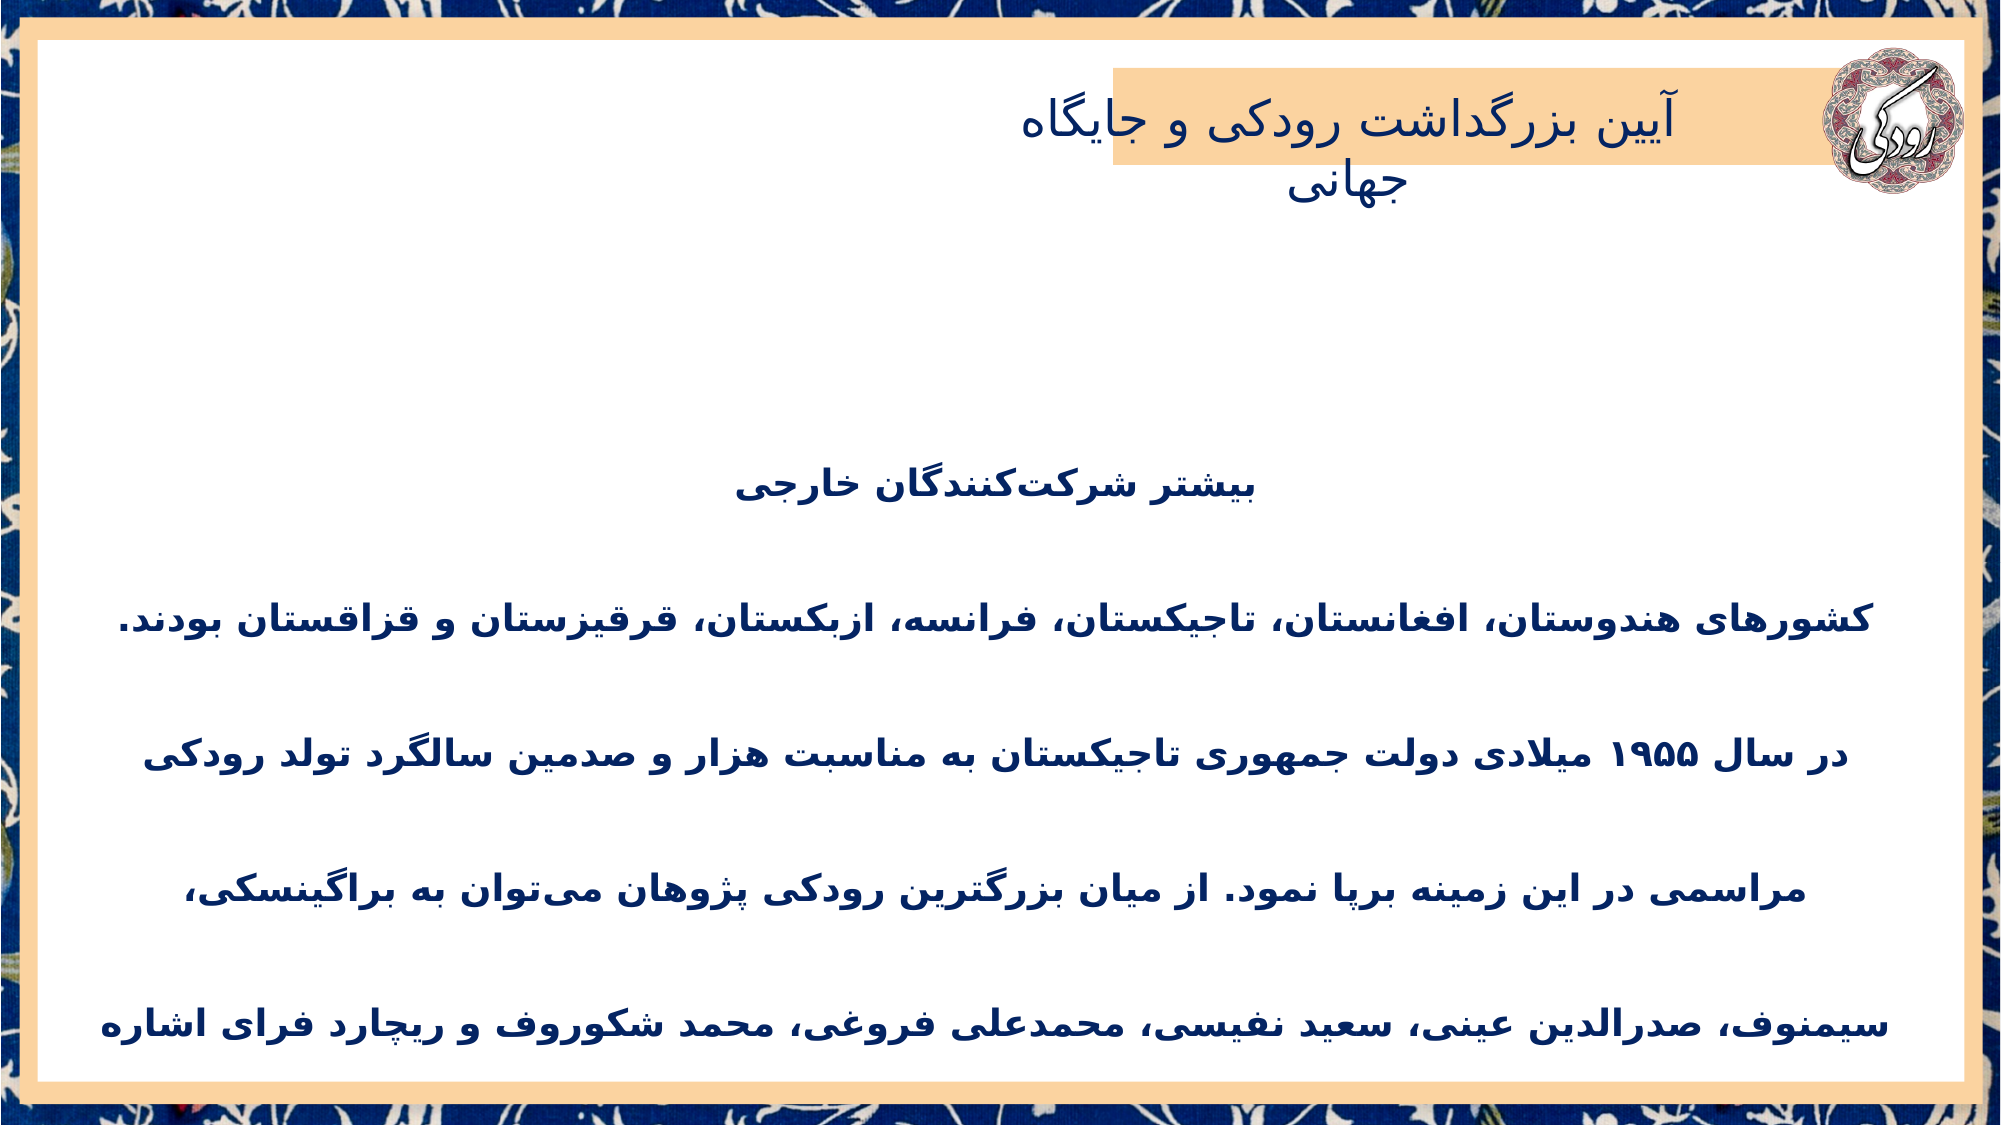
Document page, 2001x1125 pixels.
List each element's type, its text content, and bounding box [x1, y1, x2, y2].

picture [2, 1, 1999, 1125]
text_box آیین بزرگداشت رودکی و جایگاه جهانی [979, 78, 1717, 214]
text_box بیشتر شرکت‌کنندگان خارجی کشورهای هندوستان، افغانستان، تاجیکستان، فرانسه، ازبکستان، قرقیزستان و قزاقستان بودند. در سال ۱۹۵۵ میلادی دولت جمهوری تاجیکستان به مناسبت هزار و صدمین سالگرد تولد رودکی مراسمی در این زمینه برپا نمود. از میان بزرگترین رودکی پژوهان می‌توان به براگینسکی، سیمنوف، صدرالدین عینی، سعید نفیسی، محمدعلی فروغی، محمد شکوروف و ریچارد فرای اشاره نمود. [82, 361, 1910, 1125]
picture [1820, 47, 1966, 194]
